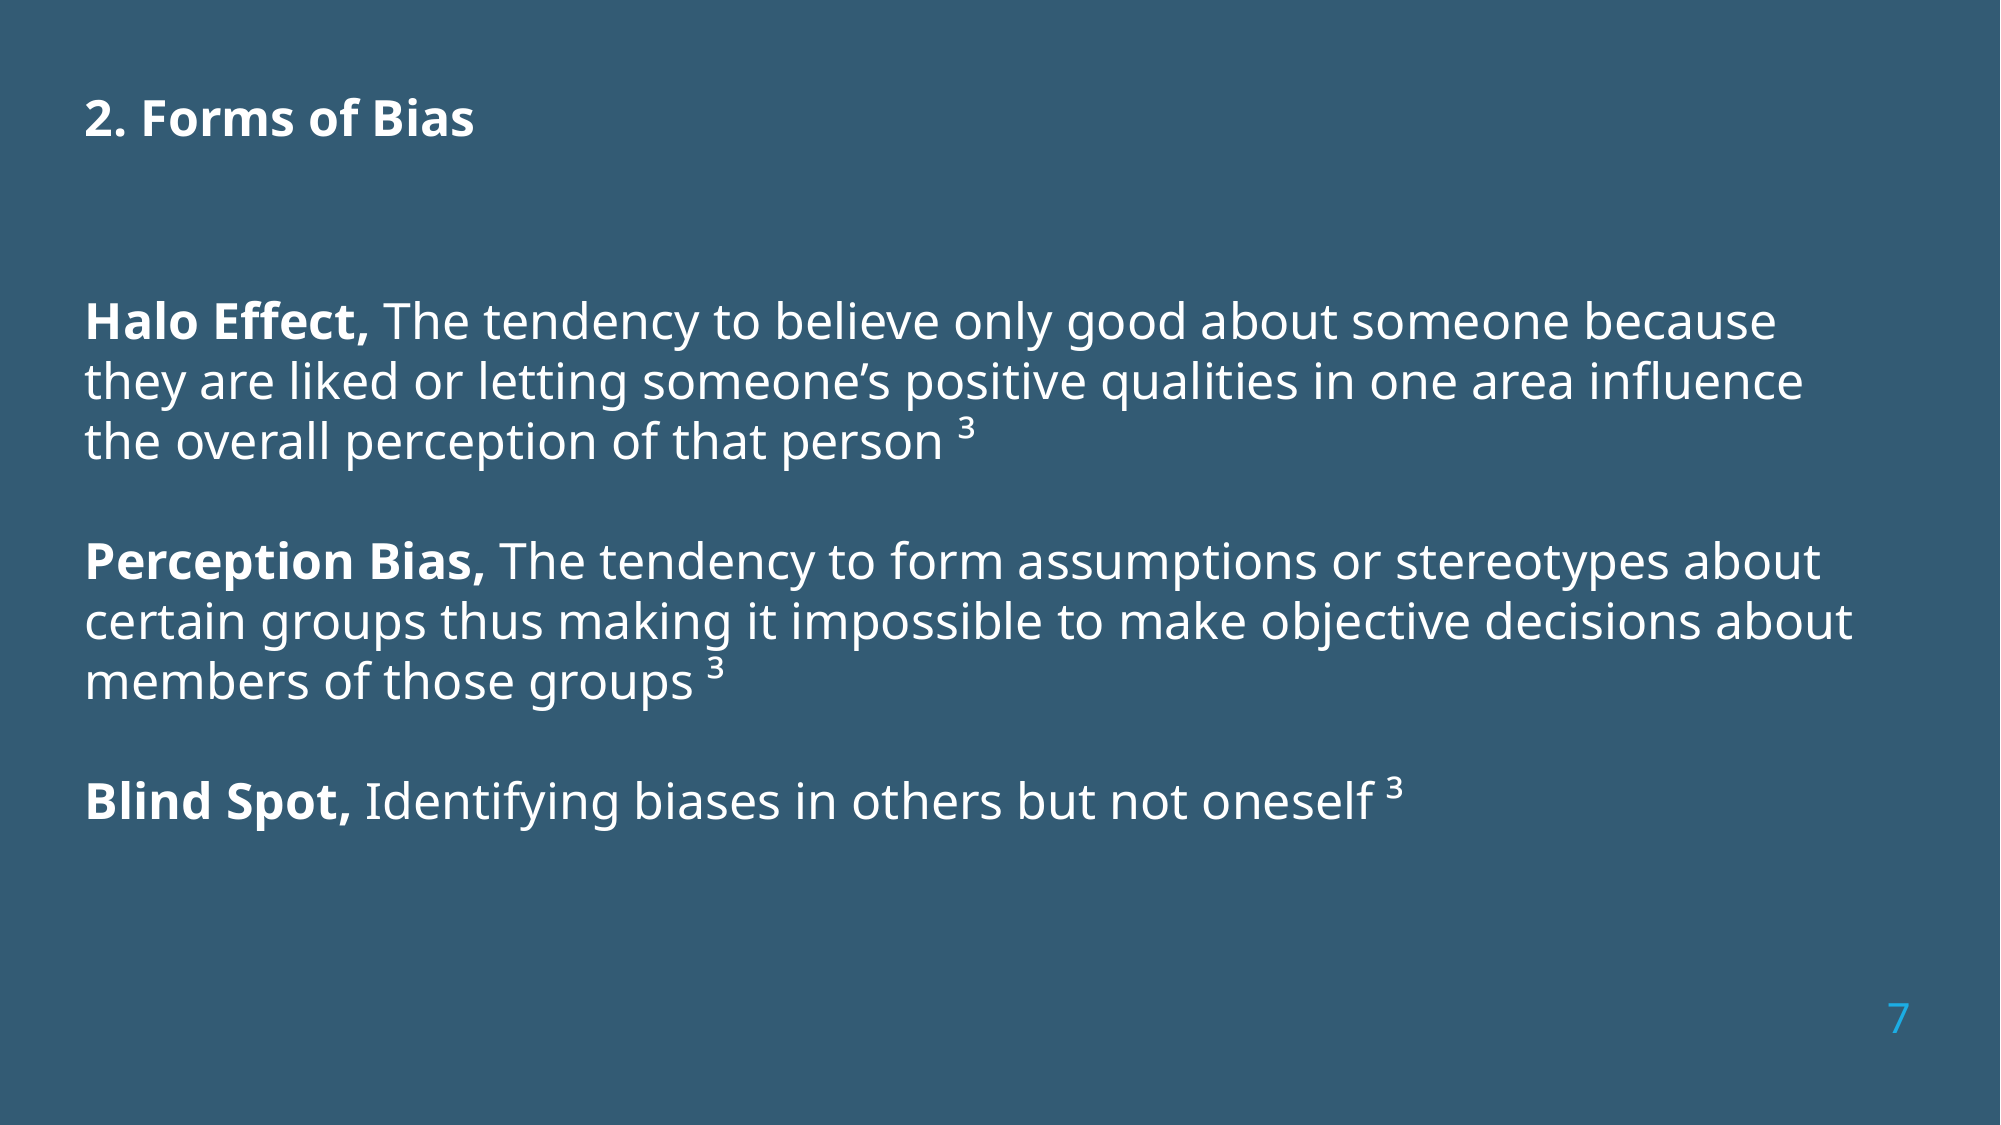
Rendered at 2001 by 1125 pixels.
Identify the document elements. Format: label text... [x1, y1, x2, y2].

slide_number 7 [1751, 970, 1926, 1051]
text_box Halo Effect, The tendency to believe only good about someone because they are liked or letting someone’s positive qualities in one area influence the overall perception of that person ³ Perception Bias, The tendency to form assumptions or stereotypes about certain groups thus making it impossible to make objective decisions about members of those groups ³ Blind Spot, Identifying biases in others but not oneself ³ [70, 282, 1882, 837]
text_box 2. Forms of Bias [70, 78, 1298, 154]
